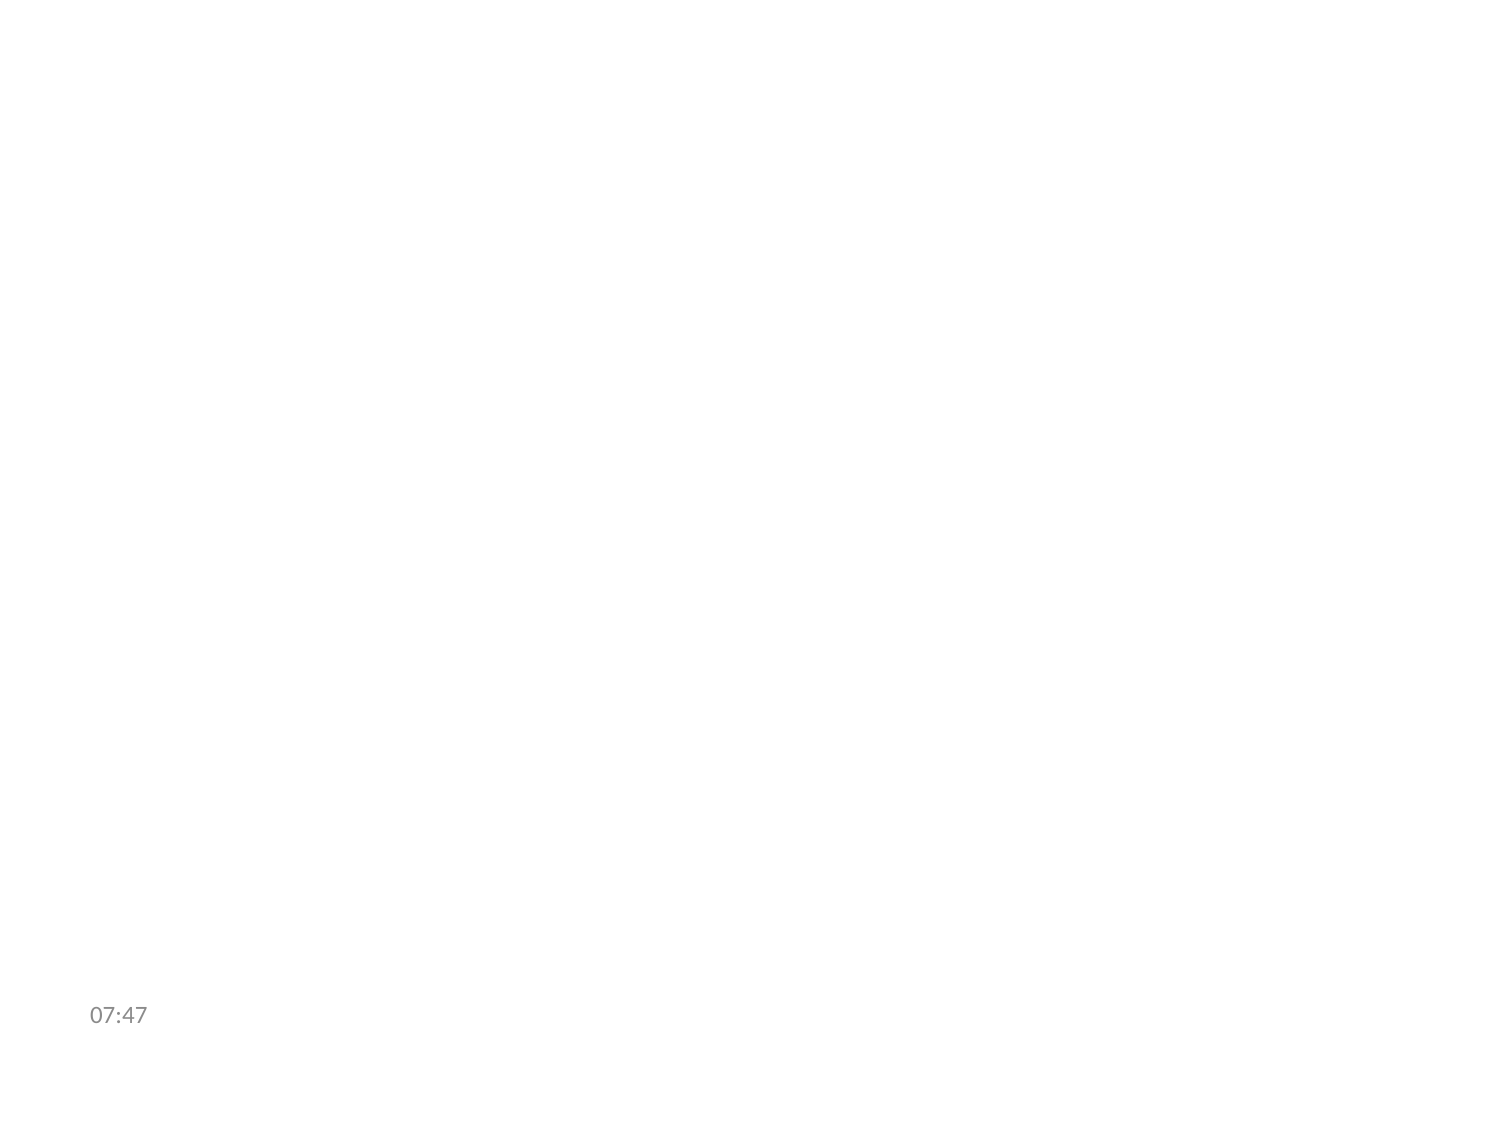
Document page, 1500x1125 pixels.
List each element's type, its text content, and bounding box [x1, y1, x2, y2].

text_box 15:35 [75, 983, 425, 1044]
